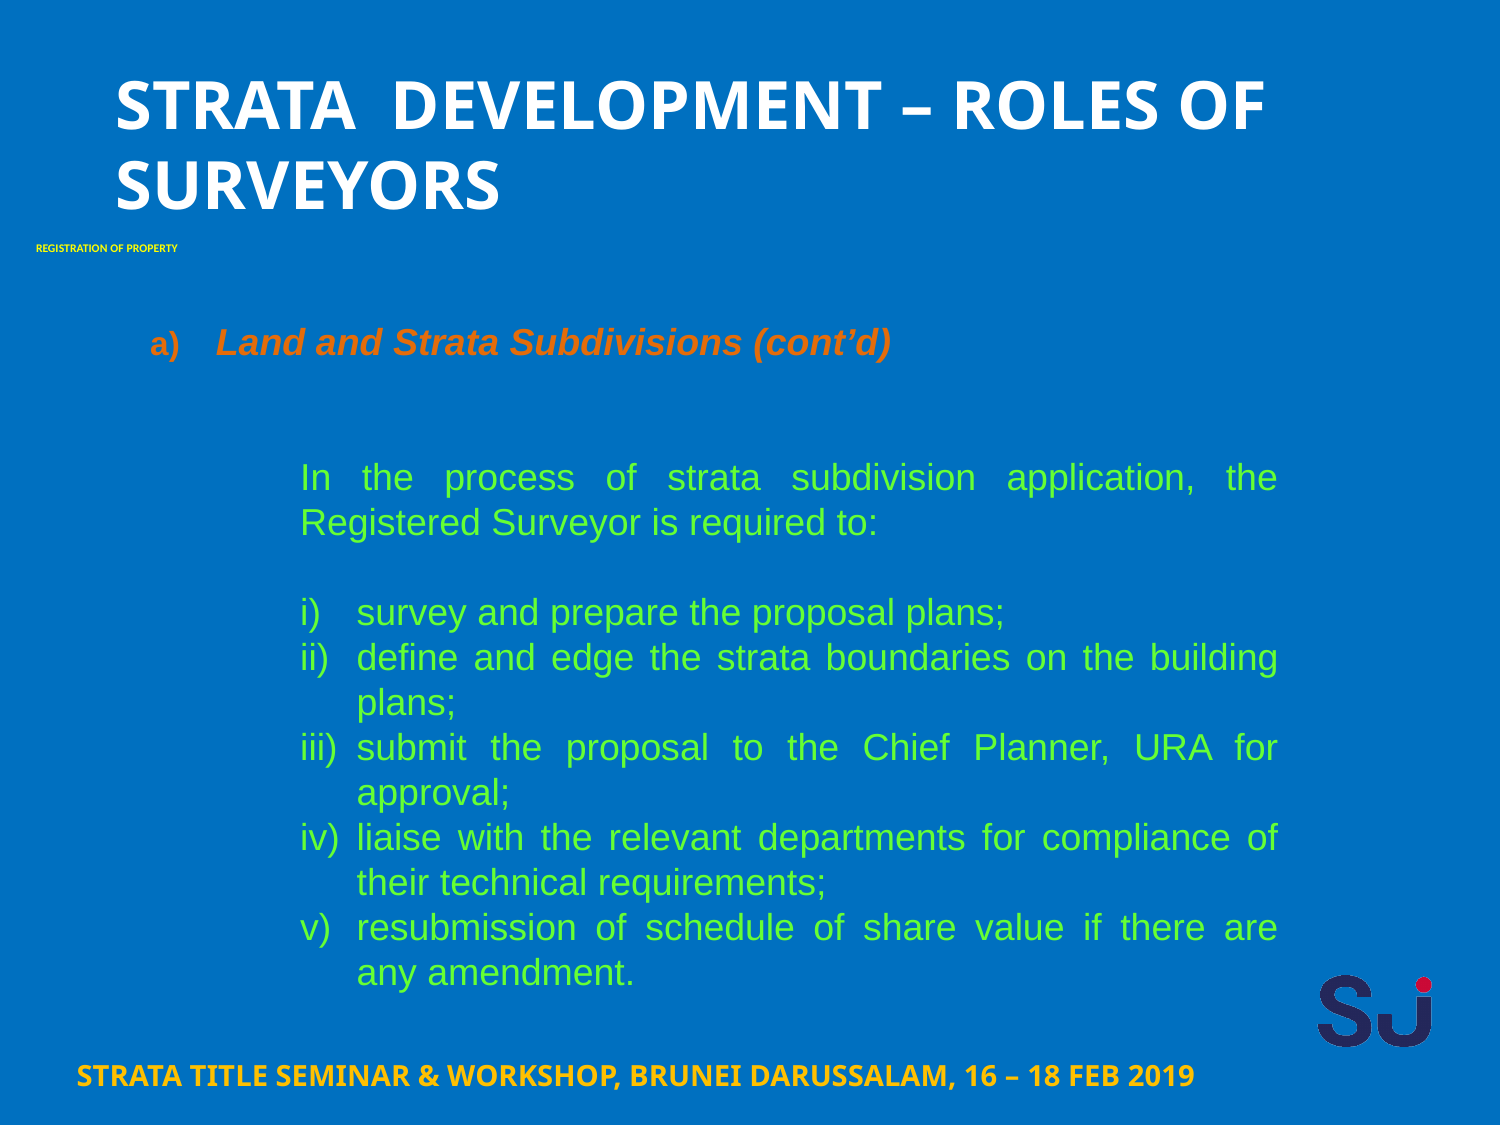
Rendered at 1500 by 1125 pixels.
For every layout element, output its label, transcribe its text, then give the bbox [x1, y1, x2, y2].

title STRATA DEVELOPMENT – ROLES OF SURVEYORS [100, 101, 1433, 185]
text_box Land and Strata Subdivisions (cont’d) In the process of strata subdivision application, the Registered Surveyor is required to: survey and prepare the proposal plans; define and edge the strata boundaries on the building plans; submit the proposal to the Chief Planner, URA for approval; liaise with the relevant departments for compliance of their technical requirements; resubmission of schedule of share value if there are any amendment. [135, 310, 1294, 1001]
picture [1316, 975, 1433, 1049]
subtitle REGISTRATION OF PROPERTY [0, 231, 1282, 338]
text_box STRATA TITLE SEMINAR & WORKSHOP, BRUNEI DARUSSALAM, 16 – 18 FEB 2019 [61, 1049, 1220, 1100]
